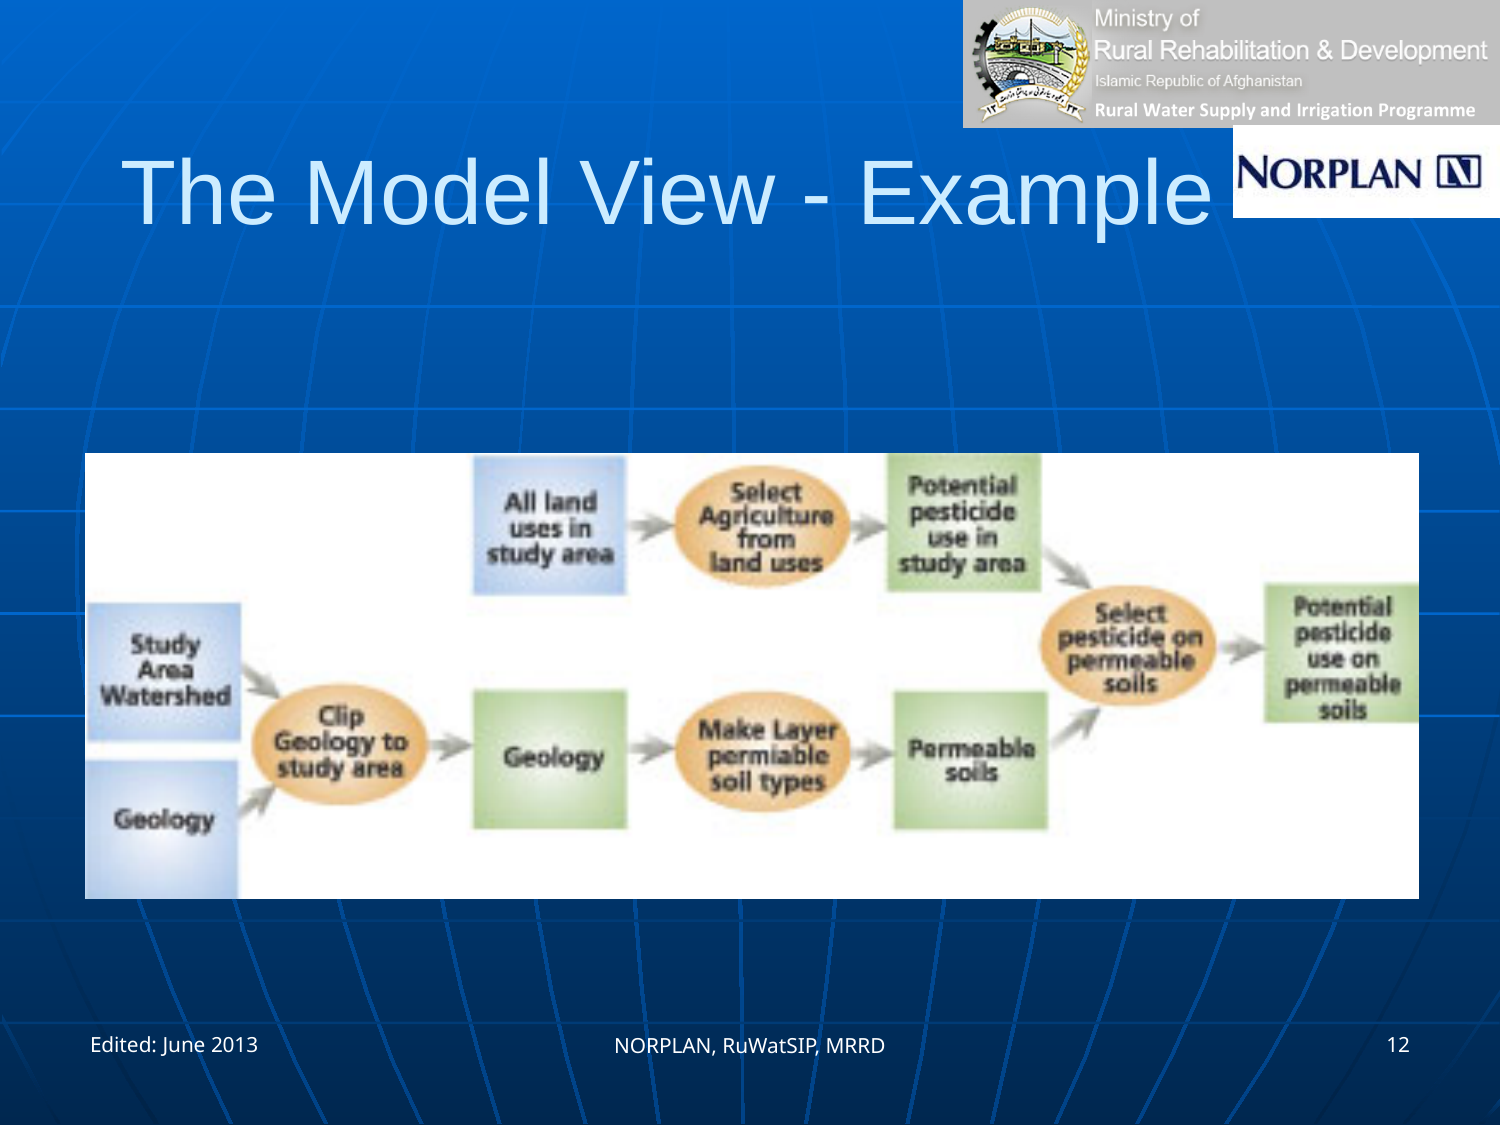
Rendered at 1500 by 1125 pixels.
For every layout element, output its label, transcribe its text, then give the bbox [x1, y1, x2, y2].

picture [85, 453, 1419, 899]
title The Model View - Example [74, 93, 1262, 282]
picture [963, 0, 1500, 218]
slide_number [74, 1023, 426, 1100]
slide_number 12 [1074, 1023, 1426, 1100]
footer NORPLAN, RuWatSIP, MRRD [512, 1024, 988, 1101]
